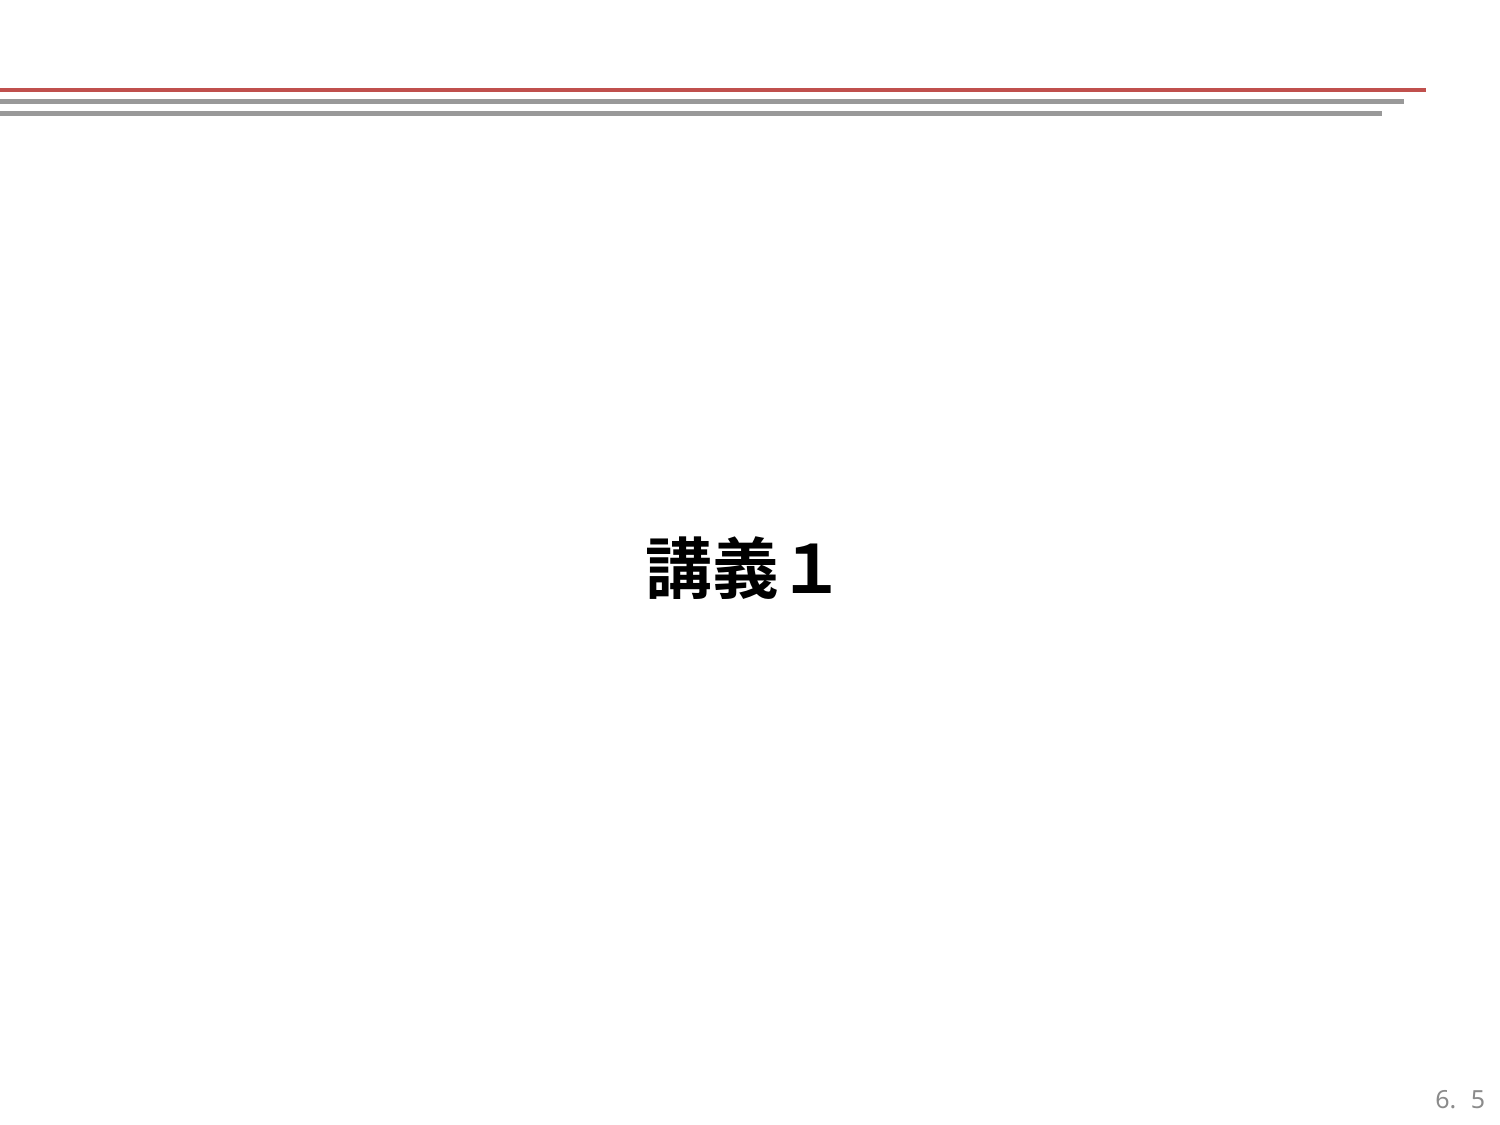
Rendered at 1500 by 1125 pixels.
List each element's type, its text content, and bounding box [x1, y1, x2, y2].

slide_number 4 [1381, 1065, 1500, 1125]
text_box 講義１ [27, 517, 1464, 616]
